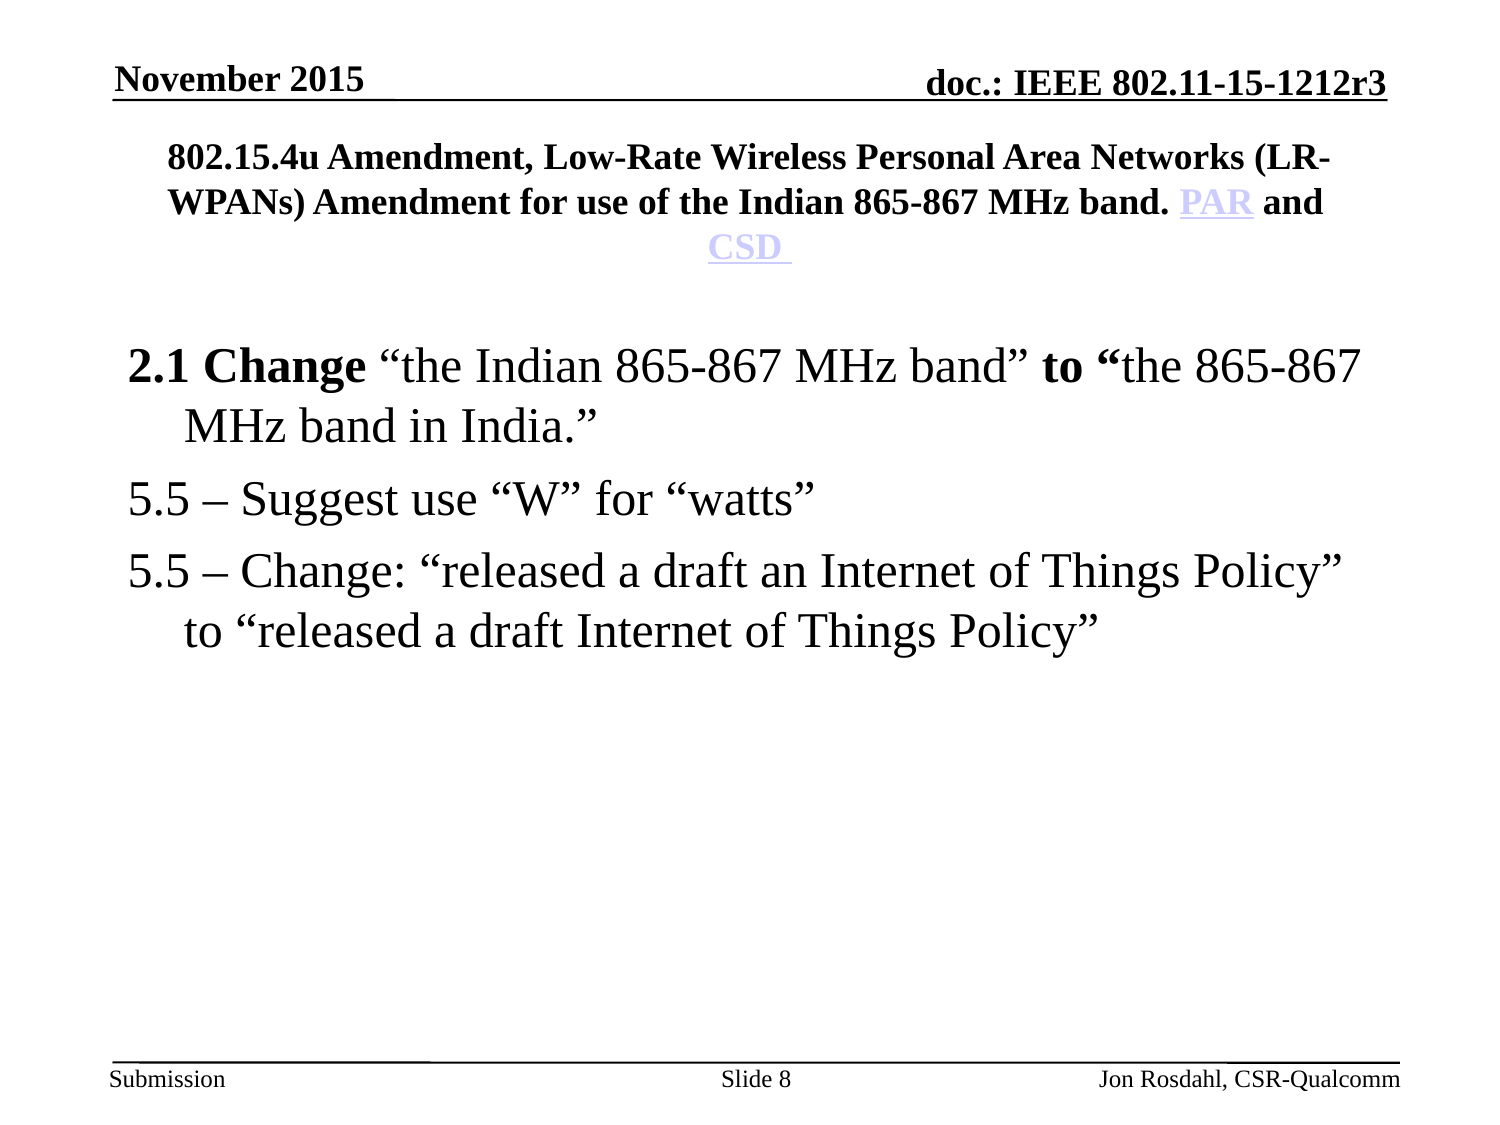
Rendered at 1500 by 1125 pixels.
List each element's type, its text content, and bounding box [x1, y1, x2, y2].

title 802.15.4u Amendment, Low-Rate Wireless Personal Area Networks (LR-WPANs) Amendment for use of the Indian 865-867 MHz band. PAR and CSD [112, 112, 1388, 288]
list 2.1 Change “the Indian 865-867 MHz band” to “the 865-867 MHz band in India.” 5.5 – Suggest use “W” for “watts” 5.5 – Change: “released a draft an Internet of Things Policy” to “released a draft Internet of Things Policy” [112, 324, 1388, 1000]
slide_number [114, 54, 423, 100]
footer Jon Rosdahl, CSR-Qualcomm [878, 1061, 1402, 1093]
slide_number Slide 8 [712, 1061, 800, 1123]
